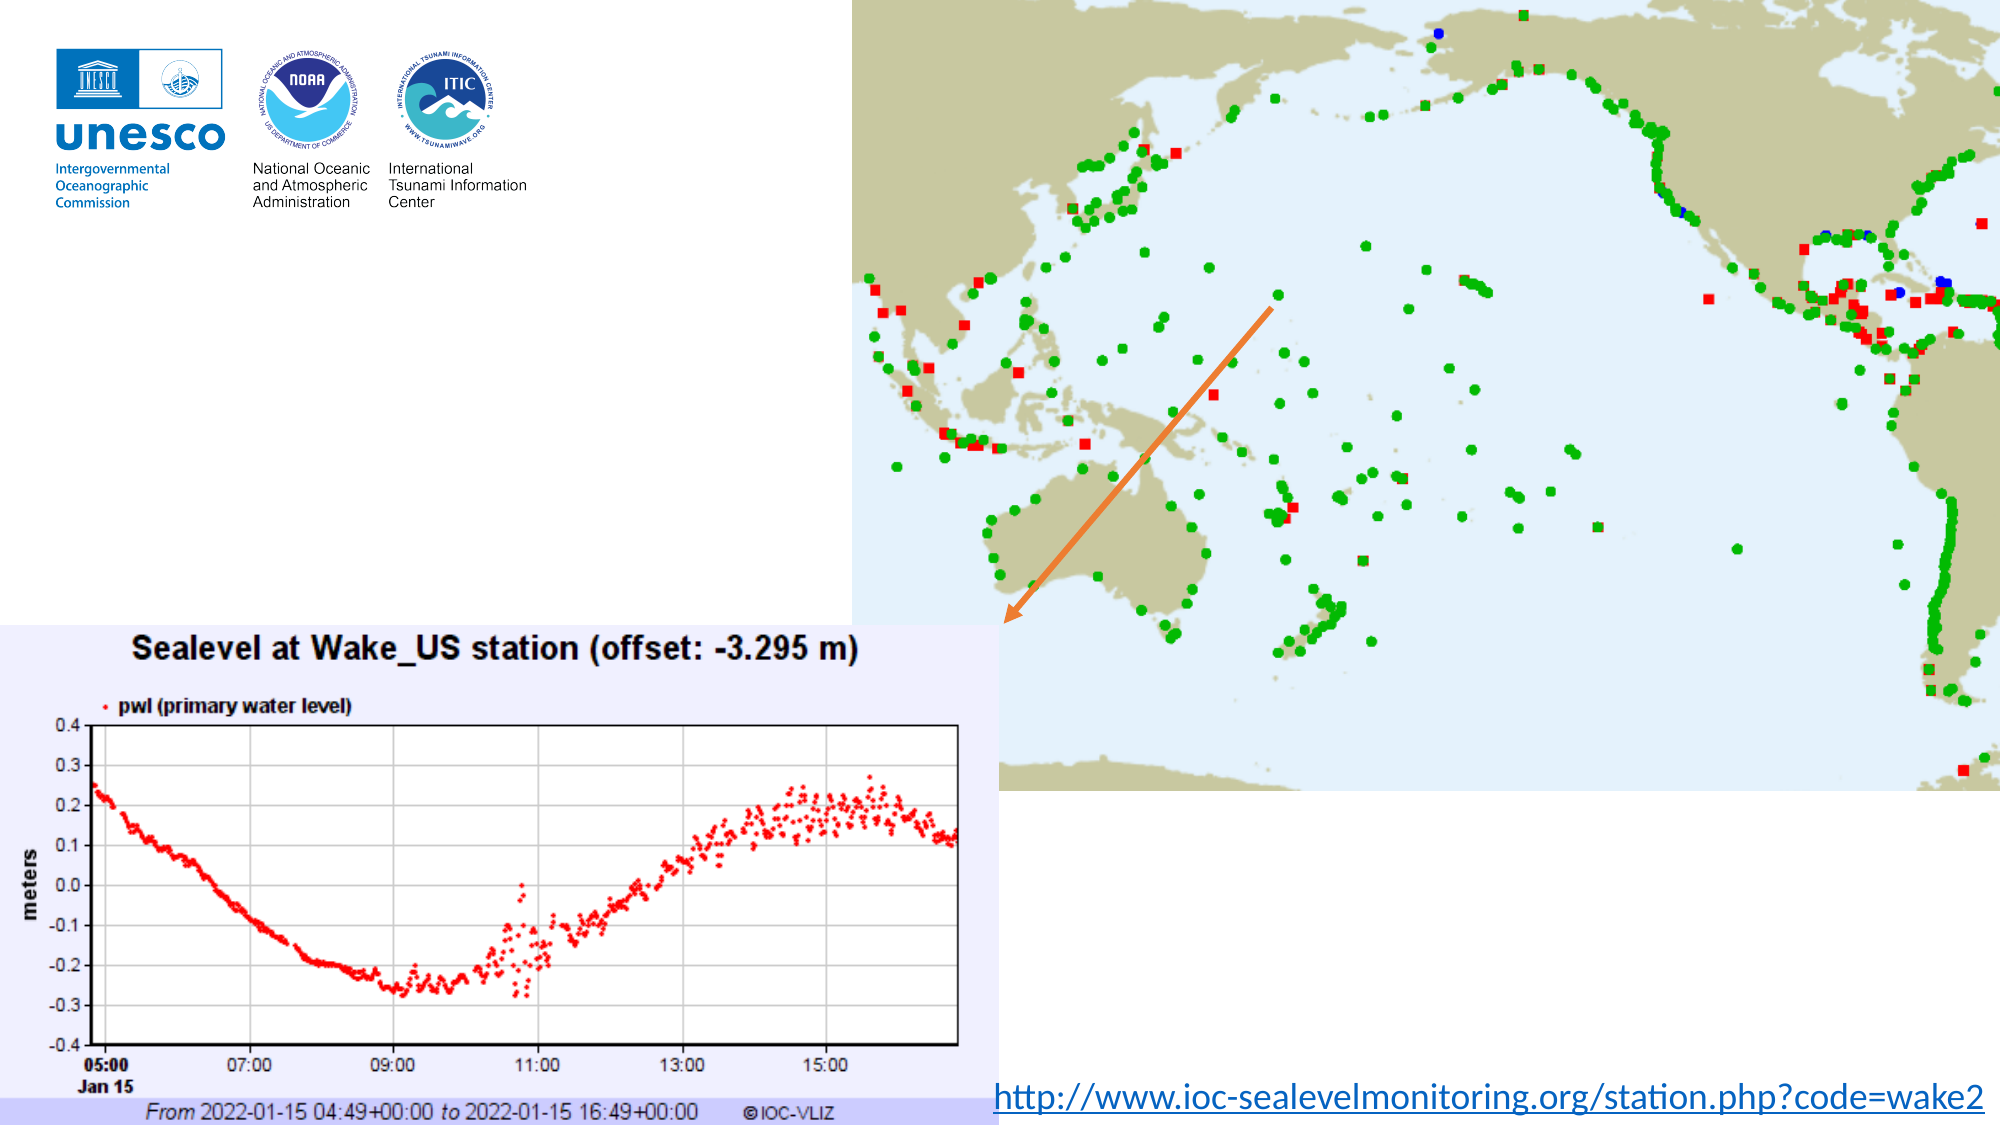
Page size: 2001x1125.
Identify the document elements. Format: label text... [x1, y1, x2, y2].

text_box http://www.ioc-sealevelmonitoring.org/station.php?code=wake2 [999, 1064, 2000, 1125]
picture [43, 35, 527, 221]
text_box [1003, 307, 1272, 624]
picture [0, 0, 2000, 1125]
